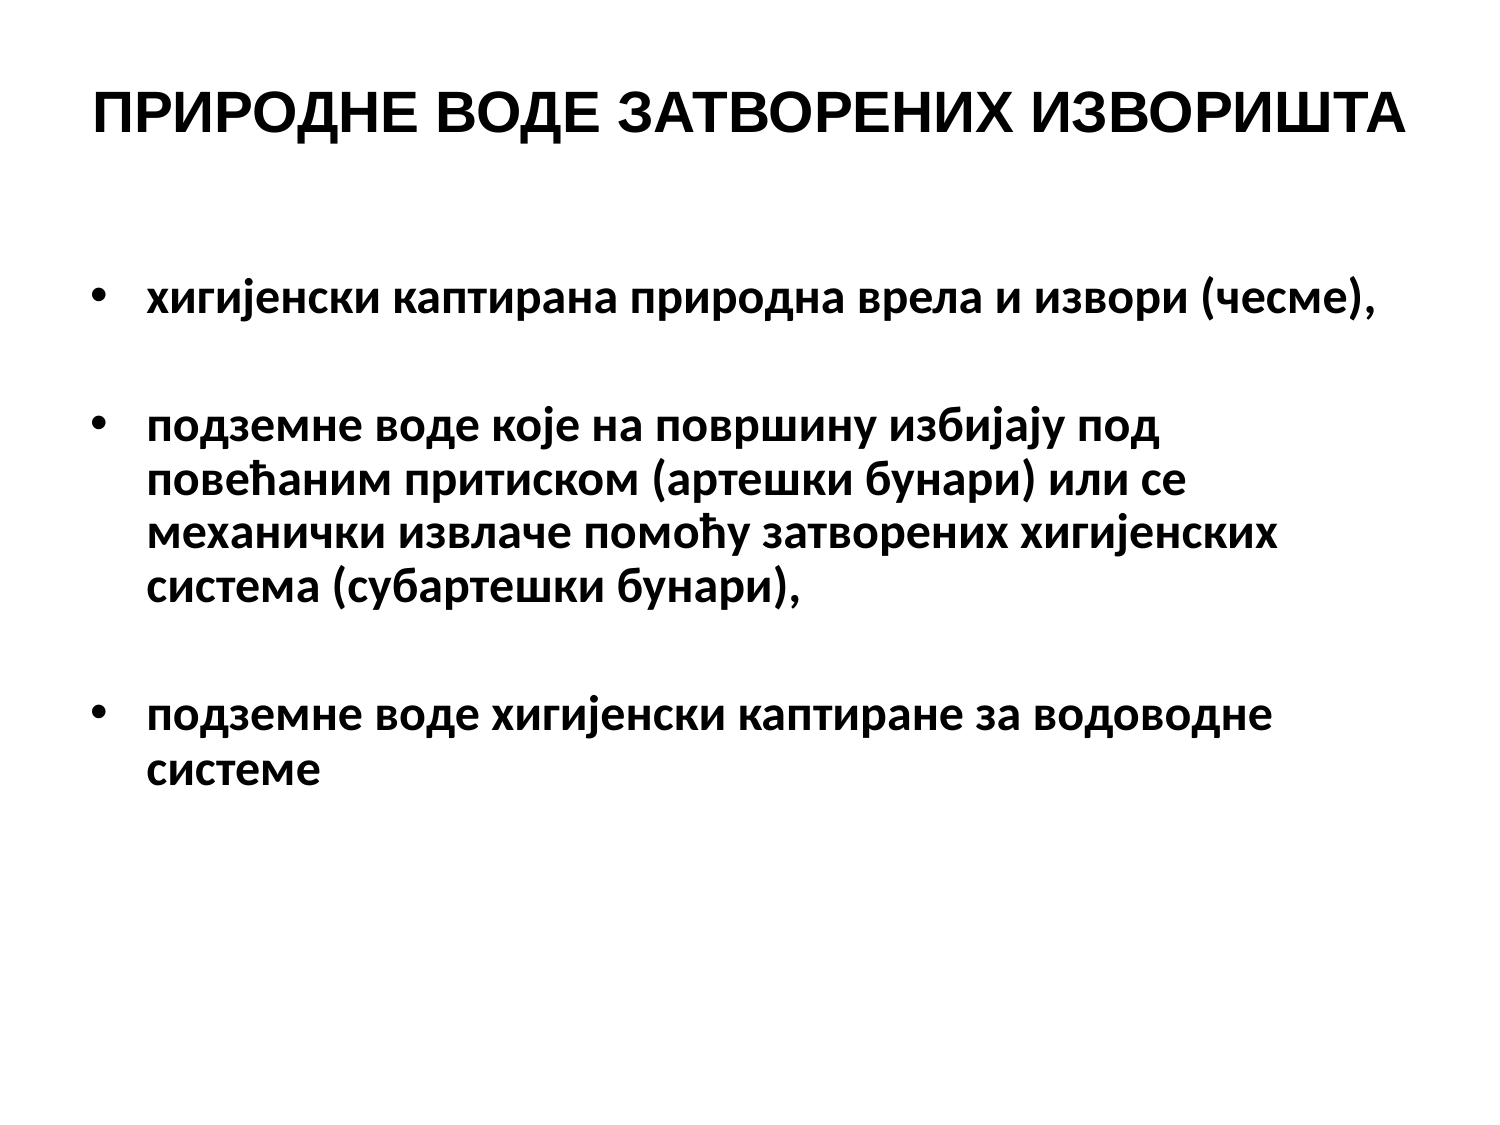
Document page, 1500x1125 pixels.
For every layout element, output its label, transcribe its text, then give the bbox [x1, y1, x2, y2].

list хигијенски каптирана природна врела и извори (чесме), подземне воде које на површину избијају под повећаним притиском (артешки бунари) или се механички извлаче помоћу затворених хигијенских система (субартешки бунари), подземне воде хигијенски каптиране за водоводне системе [74, 262, 1426, 1006]
title ПРИРОДНЕ ВОДЕ ЗАТВОРЕНИХ ИЗВОРИШТА [74, 44, 1426, 173]
